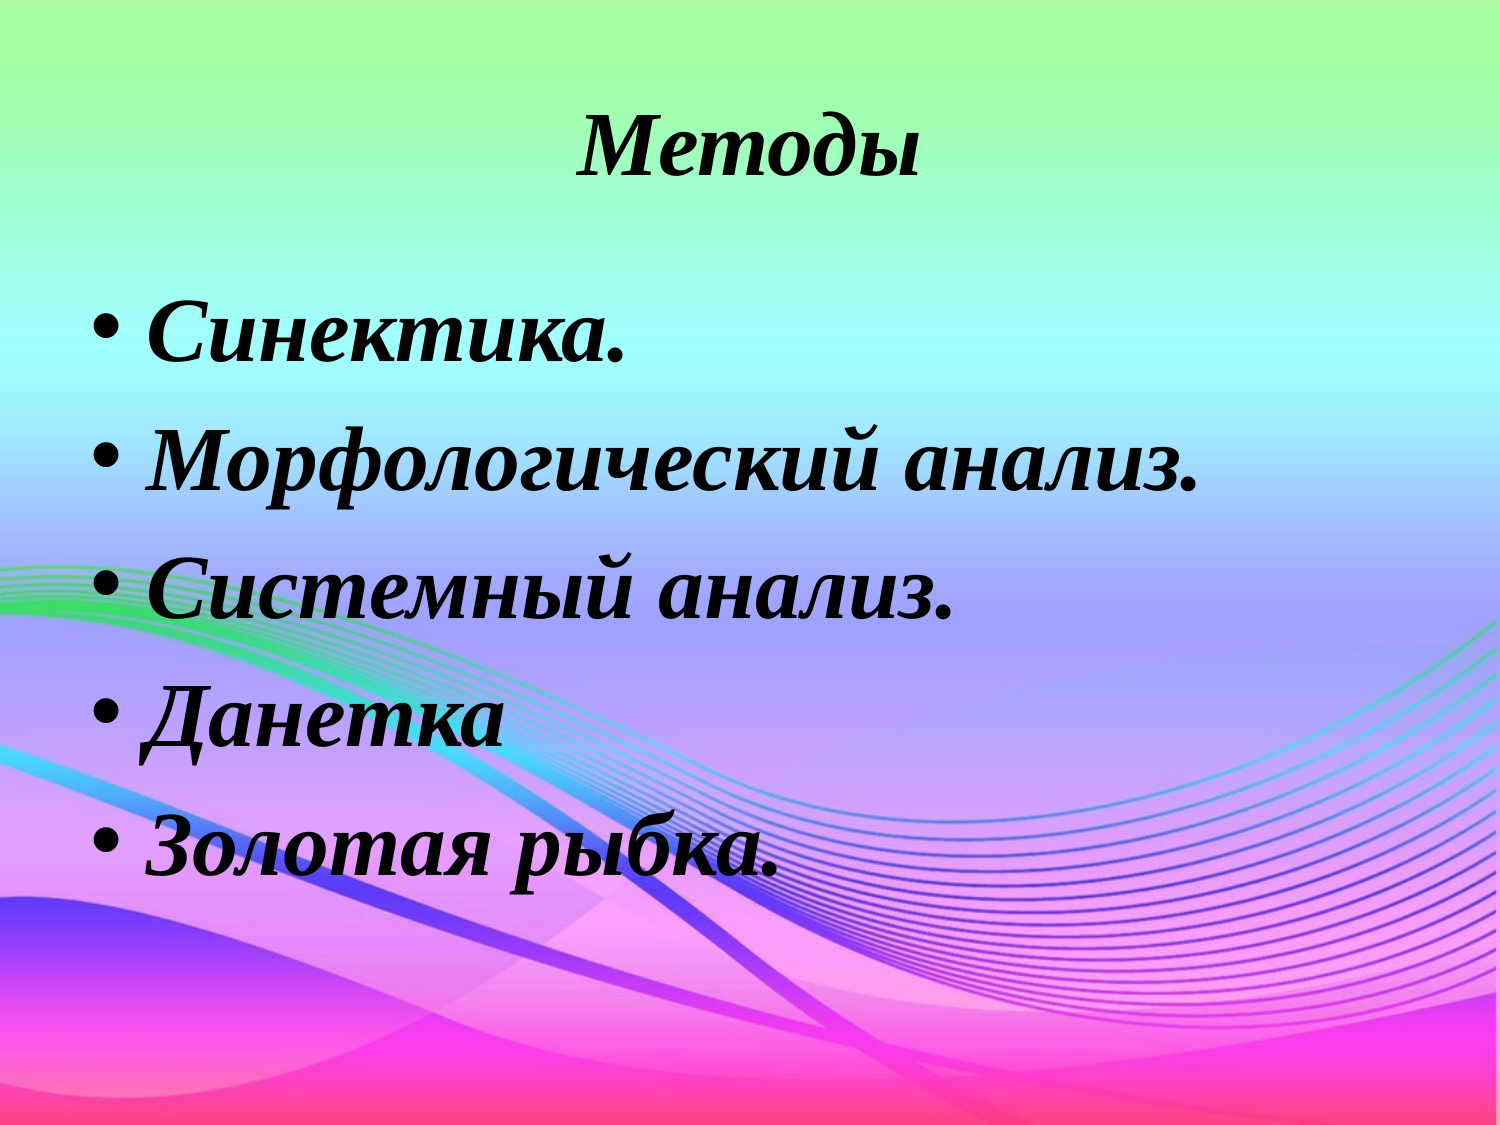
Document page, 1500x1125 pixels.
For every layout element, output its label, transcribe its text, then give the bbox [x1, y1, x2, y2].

list Синектика. Морфологический анализ. Системный анализ. Данетка Золотая рыбка. [75, 262, 1425, 1005]
title Методы [75, 45, 1425, 233]
picture [0, 0, 1500, 1125]
